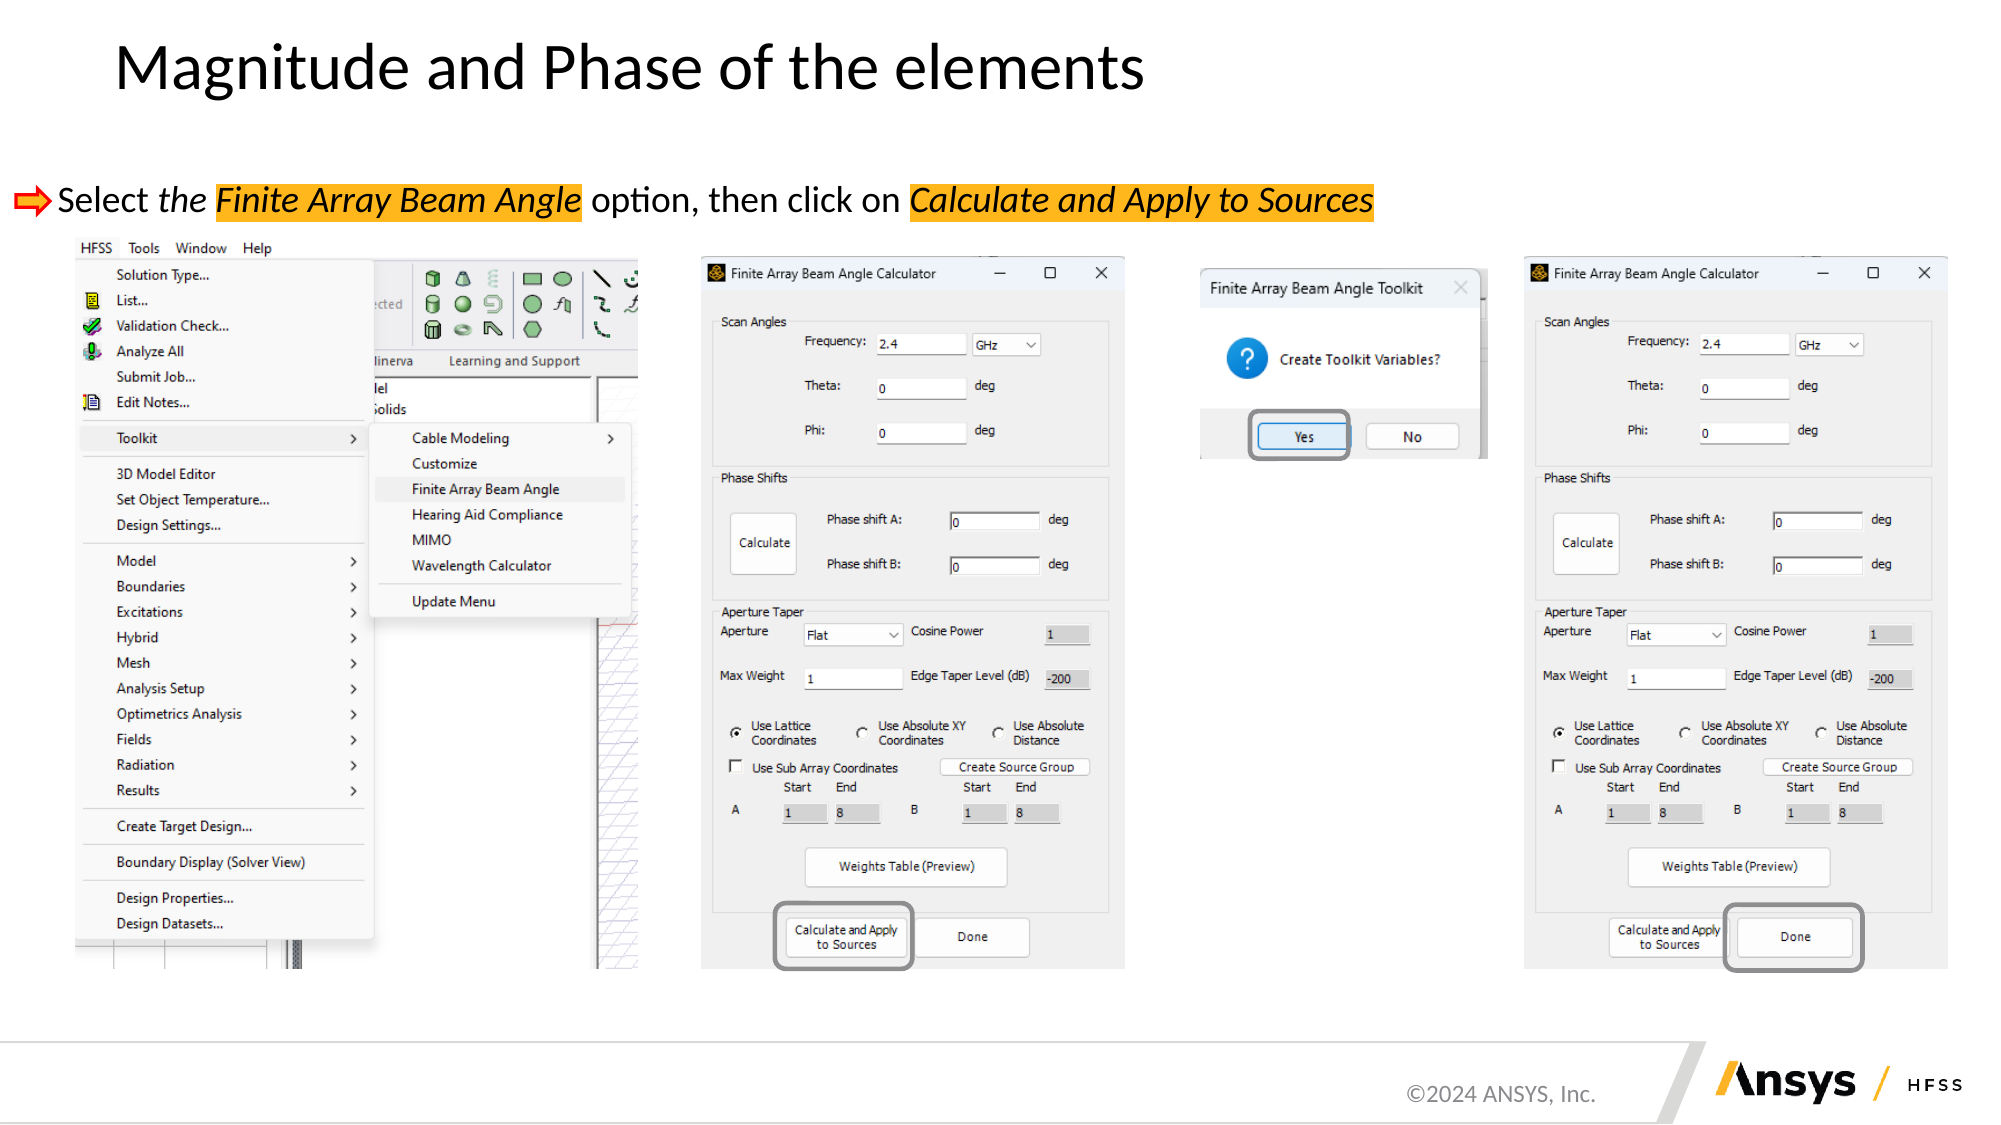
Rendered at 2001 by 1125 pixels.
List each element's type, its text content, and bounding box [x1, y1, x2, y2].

title Magnitude and Phase of the elements [99, 24, 1900, 164]
text_box Select the Finite Array Beam Angle option, then click on Calculate and Apply to Sources [49, 174, 1388, 269]
text_box [15, 186, 52, 217]
picture [0, 0, 2000, 1125]
